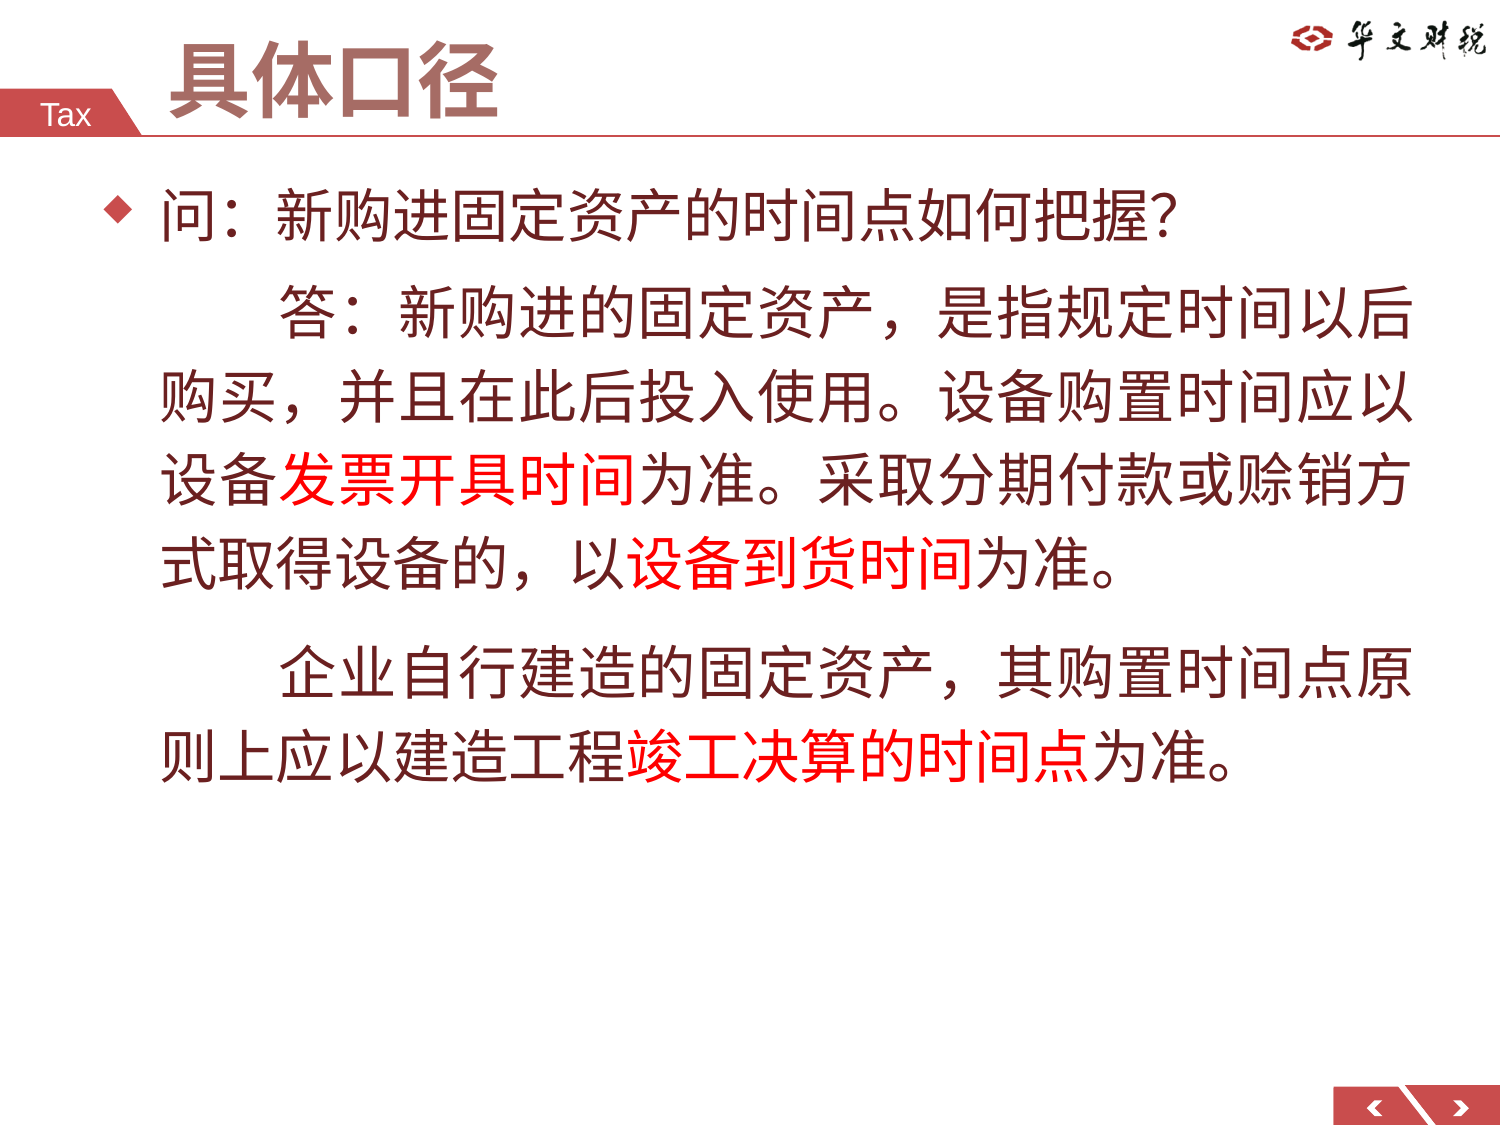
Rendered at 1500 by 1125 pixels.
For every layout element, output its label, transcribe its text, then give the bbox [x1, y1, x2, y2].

list 问：新购进固定资产的时间点如何把握？ 答：新购进的固定资产，是指规定时间以后购买，并且在此后投入使用。设备购置时间应以设备发票开具时间为准。采取分期付款或赊销方式取得设备的，以设备到货时间为准。 企业自行建造的固定资产，其购置时间点原则上应以建造工程竣工决算的时间点为准。 [85, 172, 1430, 1014]
title 具体口径 [152, 31, 1292, 137]
picture [1291, 19, 1486, 61]
